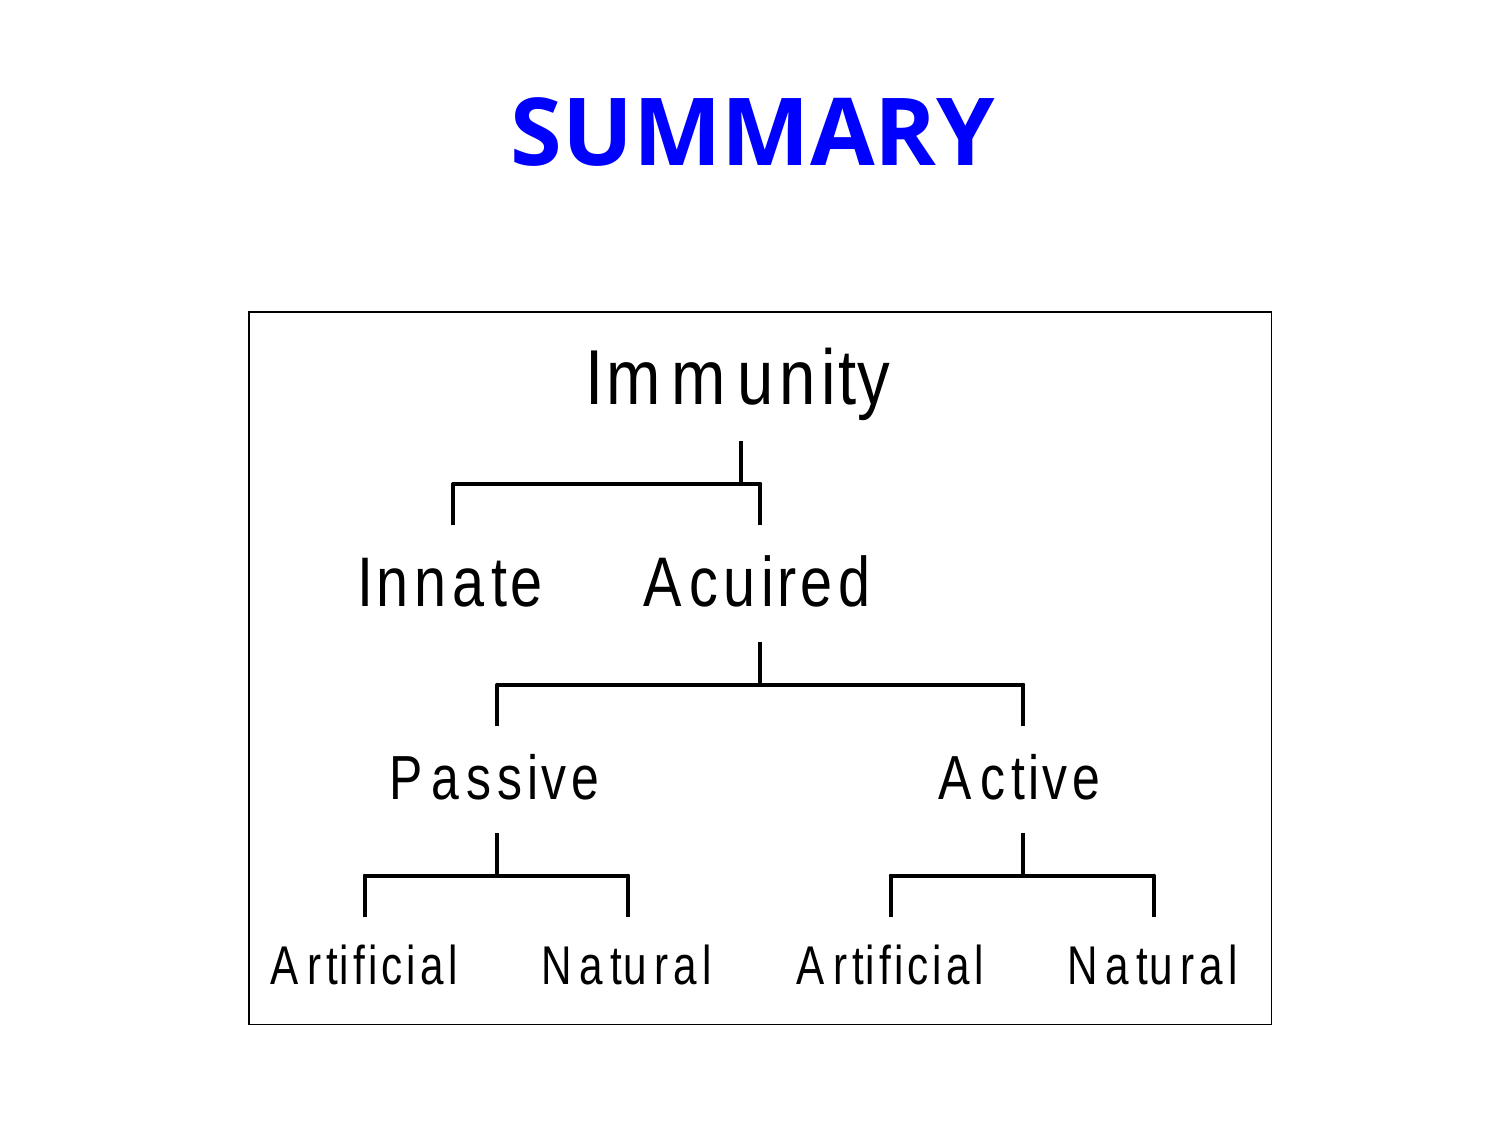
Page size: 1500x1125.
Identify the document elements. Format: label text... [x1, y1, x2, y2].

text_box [249, 312, 1271, 1024]
title SUMMARY [74, 25, 1425, 231]
